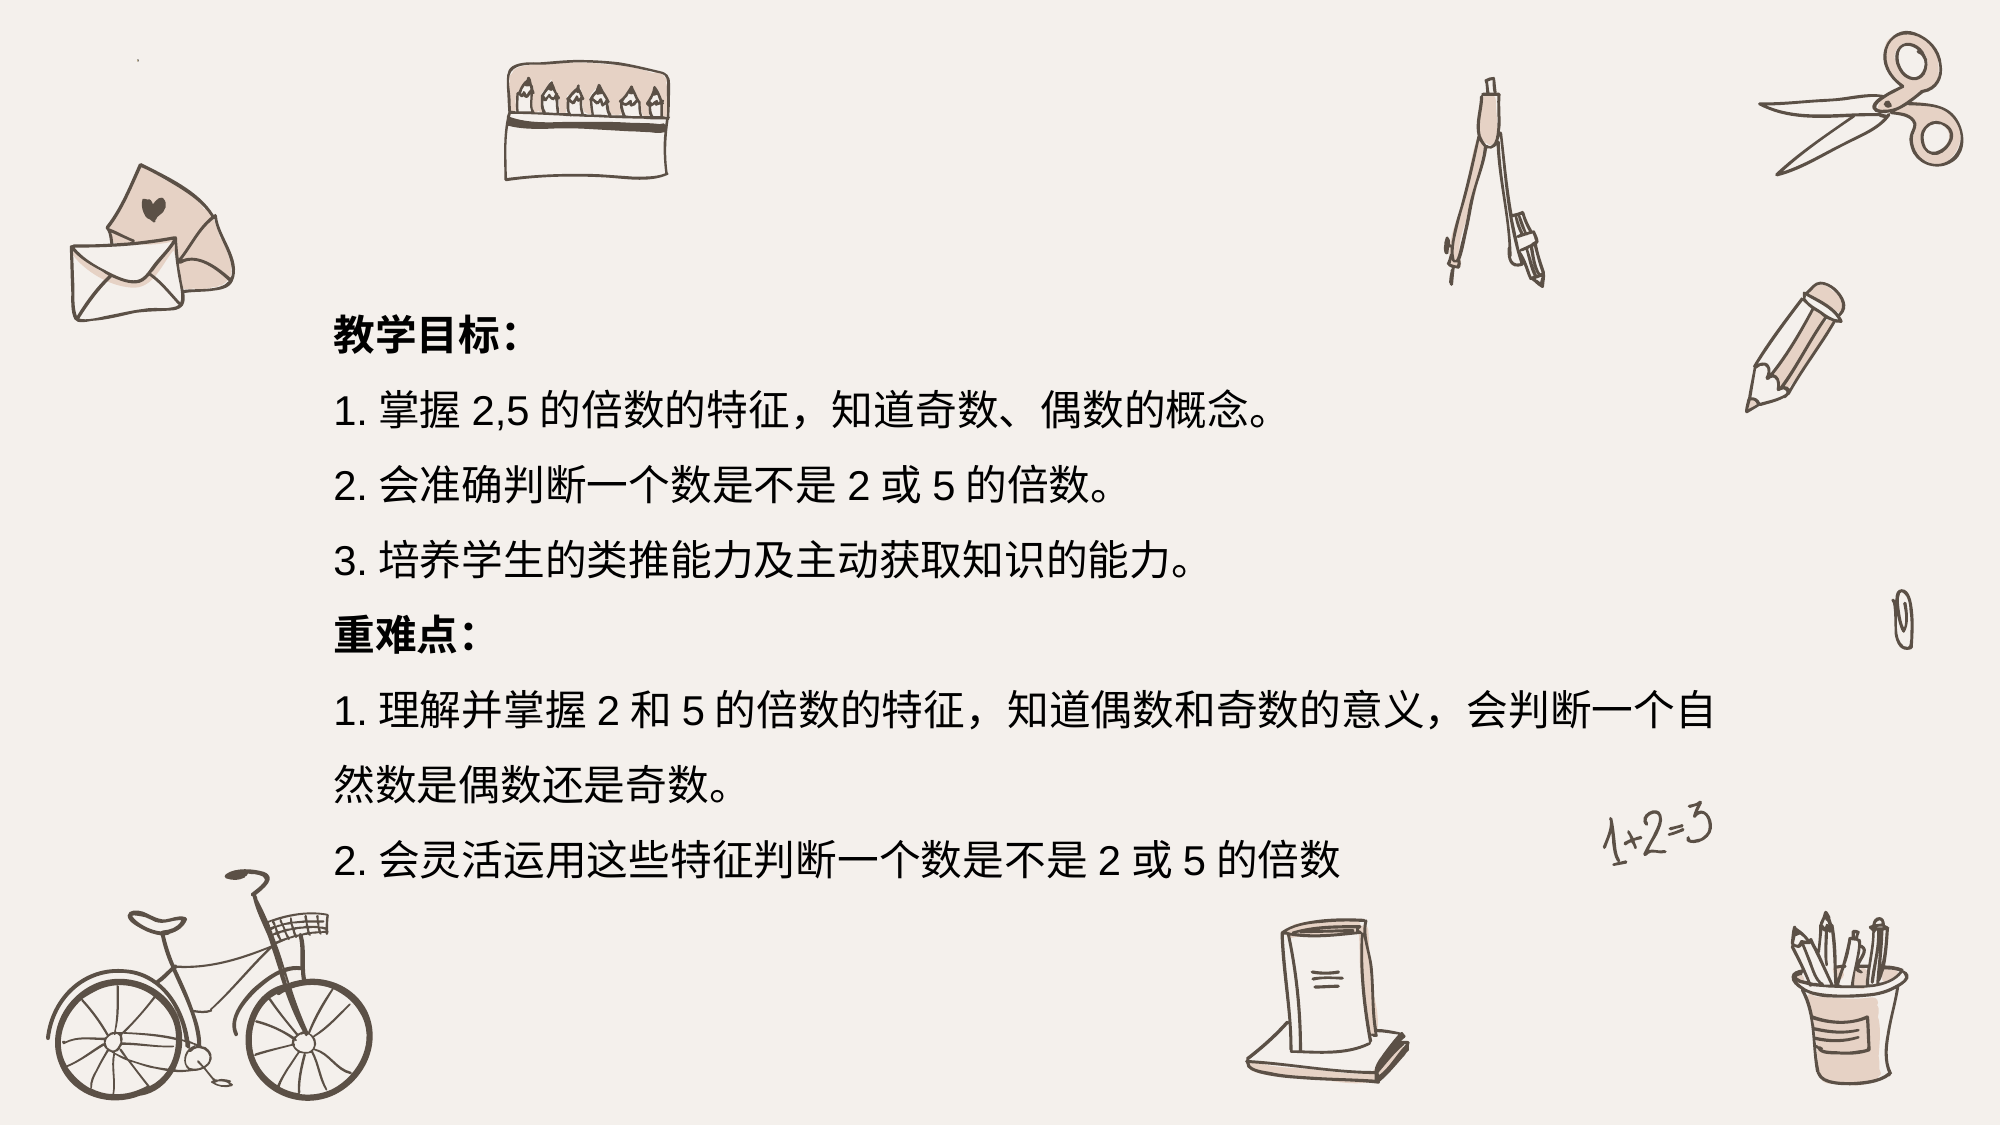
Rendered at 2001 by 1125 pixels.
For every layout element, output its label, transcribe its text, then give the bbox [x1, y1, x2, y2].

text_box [502, 59, 671, 184]
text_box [1784, 19, 1935, 215]
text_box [1244, 917, 1409, 1086]
text_box [46, 869, 373, 1101]
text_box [1443, 76, 1546, 289]
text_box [1602, 800, 1716, 867]
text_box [1745, 281, 1851, 414]
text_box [69, 163, 242, 324]
text_box [1891, 589, 1914, 650]
text_box 教学目标： 1.掌握2,5的倍数的特征，知道奇数、偶数的概念。 2.会准确判断一个数是不是2或5的倍数。 3.培养学生的类推能力及主动获取知识的能力。 重难点： 1.理解并掌握2和5的倍数的特征，知道偶数和奇数的意义，会判断一个自然数是偶数还是奇数。 2.会灵活运用这些特征判断一个数是不是2或5的倍数 [318, 276, 1772, 892]
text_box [1790, 910, 1912, 1087]
